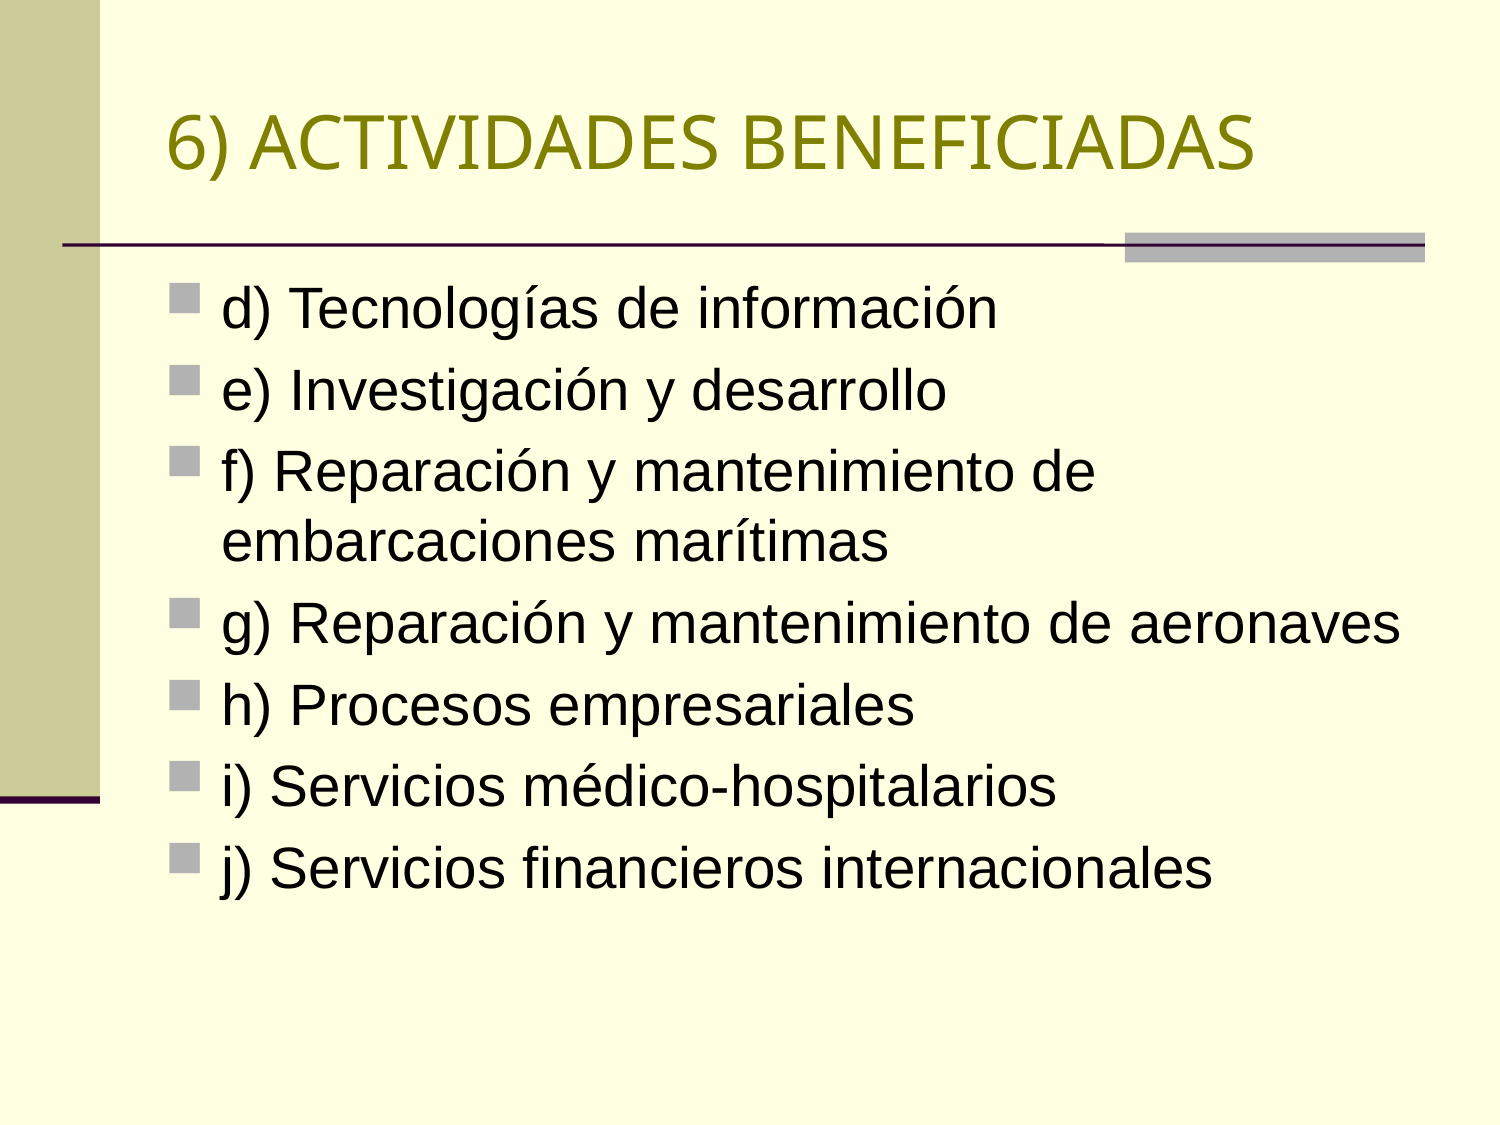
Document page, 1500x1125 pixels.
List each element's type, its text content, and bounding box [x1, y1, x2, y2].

title 6) ACTIVIDADES BENEFICIADAS [149, 45, 1426, 234]
list d) Tecnologías de información e) Investigación y desarrollo f) Reparación y mantenimiento de embarcaciones marítimas g) Reparación y mantenimiento de aeronaves h) Procesos empresariales i) Servicios médico-hospitalarios j) Servicios financieros internacionales [149, 262, 1426, 1006]
